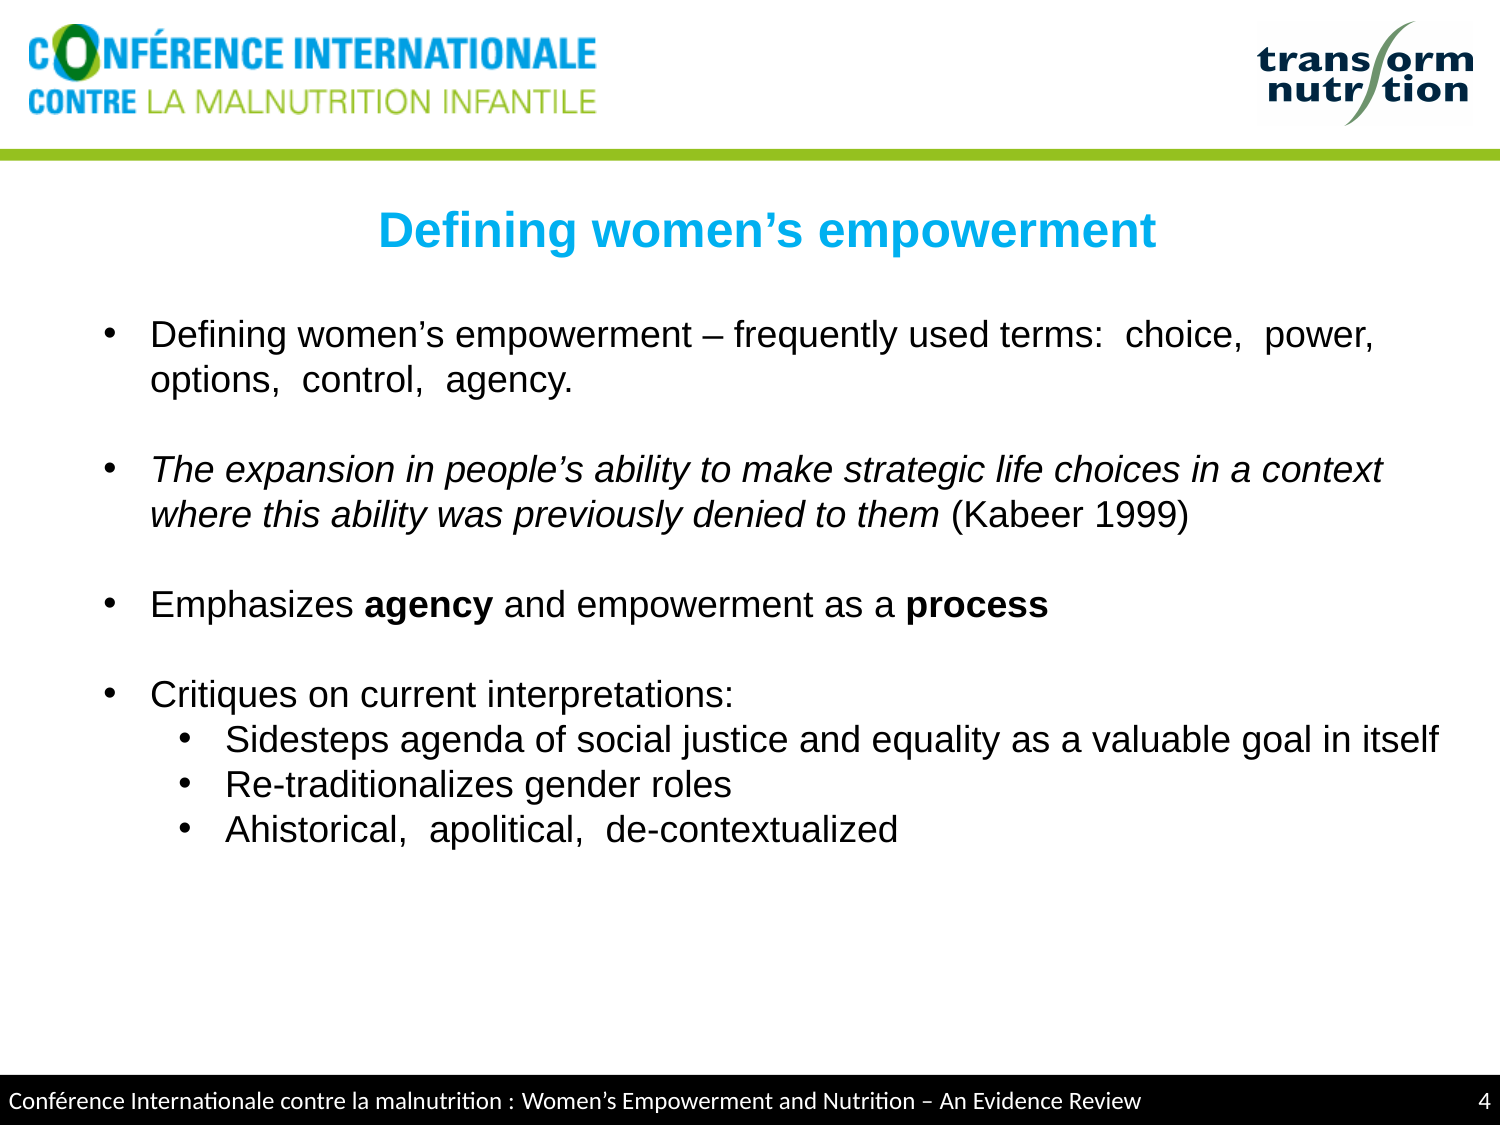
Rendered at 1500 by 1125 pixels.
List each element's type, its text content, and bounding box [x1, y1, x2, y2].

text_box [0, 147, 1500, 163]
picture [29, 24, 597, 115]
footer Conférence Internationale contre la malnutrition : Women’s Empowerment and Nutrition – An Evidence Review [0, 1069, 1199, 1125]
slide_number 4 [1199, 1069, 1500, 1125]
picture [1257, 21, 1474, 126]
text_box Defining women’s empowerment – frequently used terms: choice, power, options, control, agency. The expansion in people’s ability to make strategic life choices in a context where this ability was previously denied to them (Kabeer 1999) Emphasizes agency and empowerment as a process Critiques on current interpretations: Sidesteps agenda of social justice and equality as a valuable goal in itself Re-traditionalizes gender roles Ahistorical, apolitical, de-contextualized [88, 302, 1471, 948]
text_box Defining women’s empowerment [147, 189, 1388, 265]
